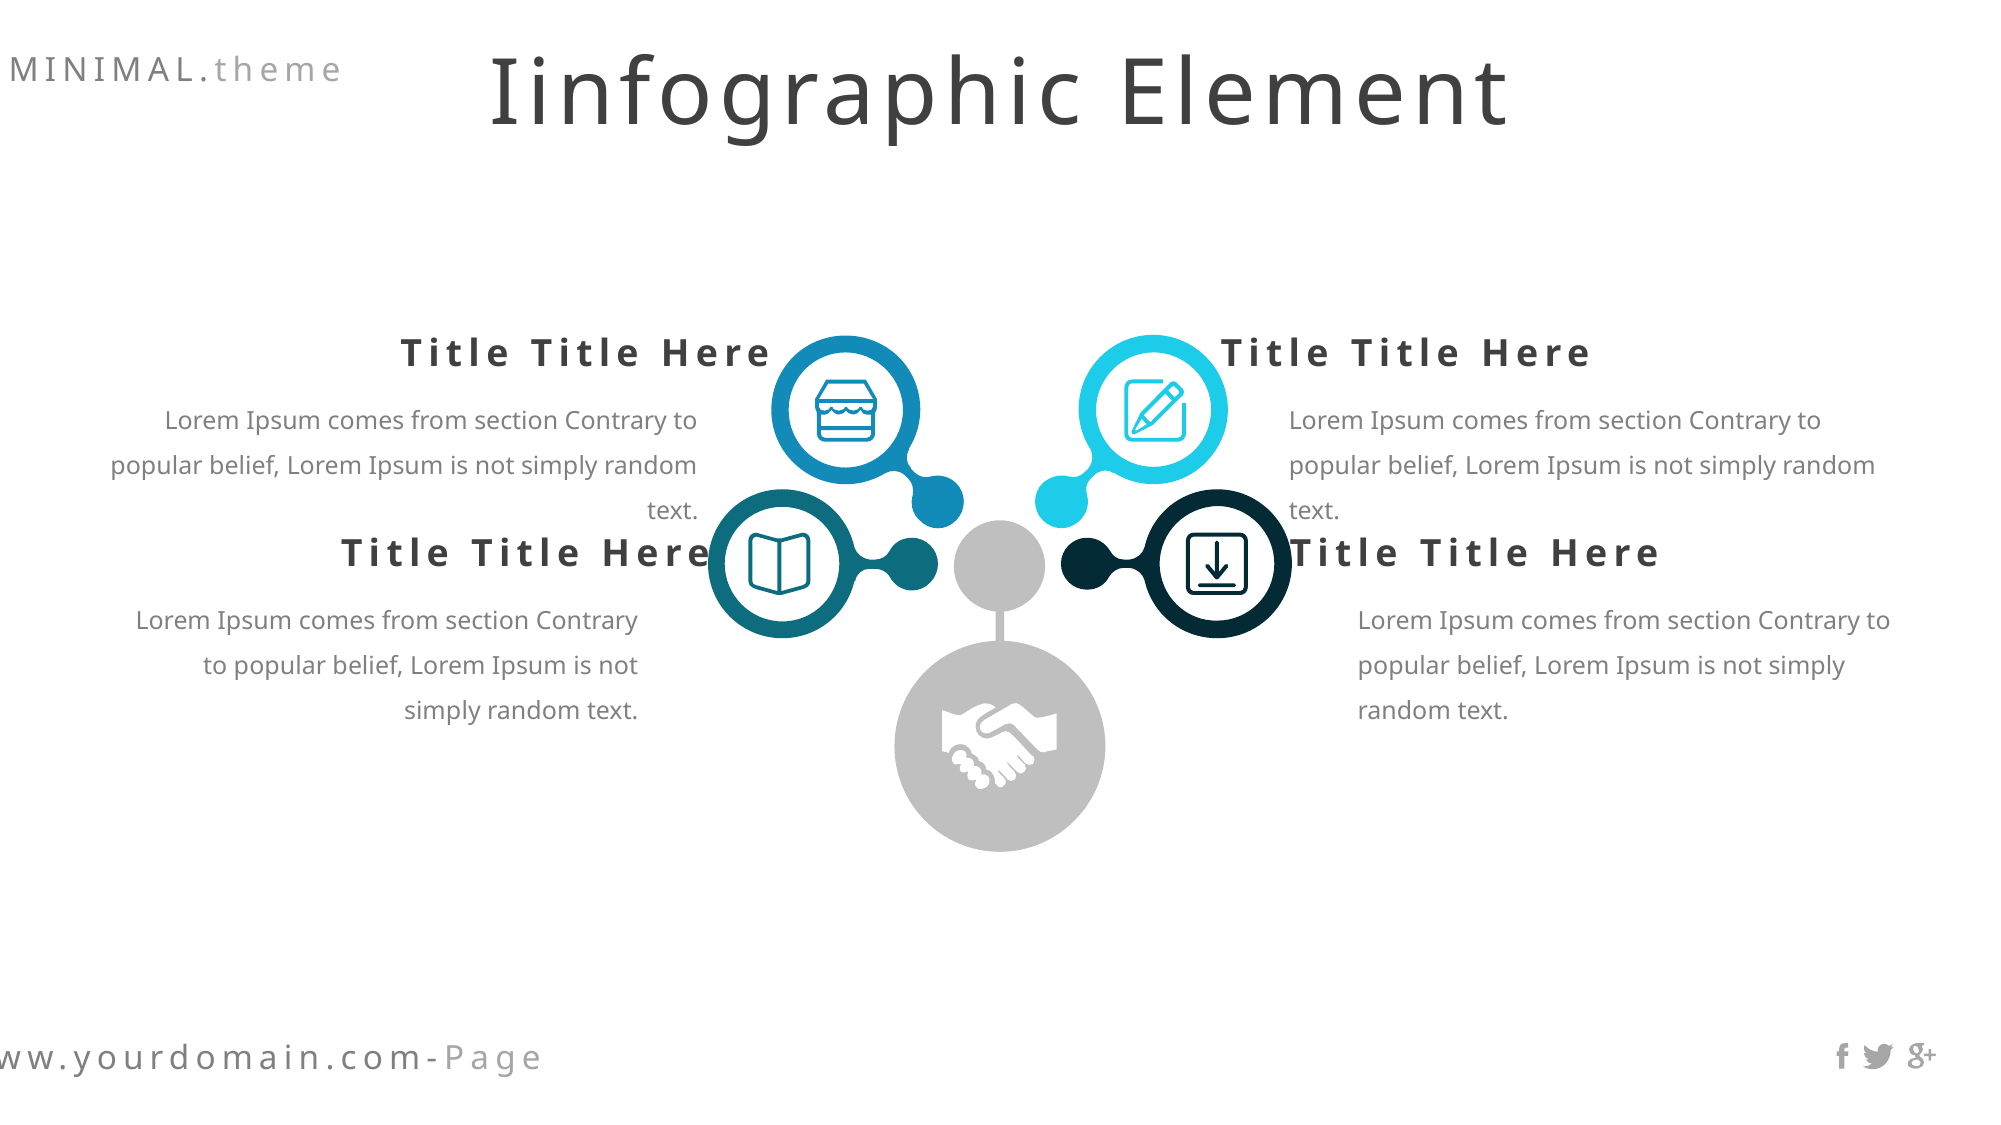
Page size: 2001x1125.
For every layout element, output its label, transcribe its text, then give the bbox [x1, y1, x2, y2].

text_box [708, 327, 1292, 852]
text_box Title Title Here [1205, 321, 1605, 382]
text_box Lorem Ipsum comes from section Contrary to popular belief, Lorem Ipsum is not simply random text. [78, 382, 708, 532]
text_box Lorem Ipsum comes from section Contrary to popular belief, Lorem Ipsum is not simply random text. [1342, 582, 1910, 732]
text_box Lorem Ipsum comes from section Contrary to popular belief, Lorem Ipsum is not simply random text. [1292, 382, 1910, 532]
text_box Iinfographic Element [475, 25, 1525, 151]
text_box Title Title Here [385, 321, 785, 382]
text_box Lorem Ipsum comes from section Contrary to popular belief, Lorem Ipsum is not simply random text. [116, 582, 654, 732]
text_box Title Title Here [326, 521, 708, 582]
text_box Title Title Here [1292, 521, 1674, 582]
